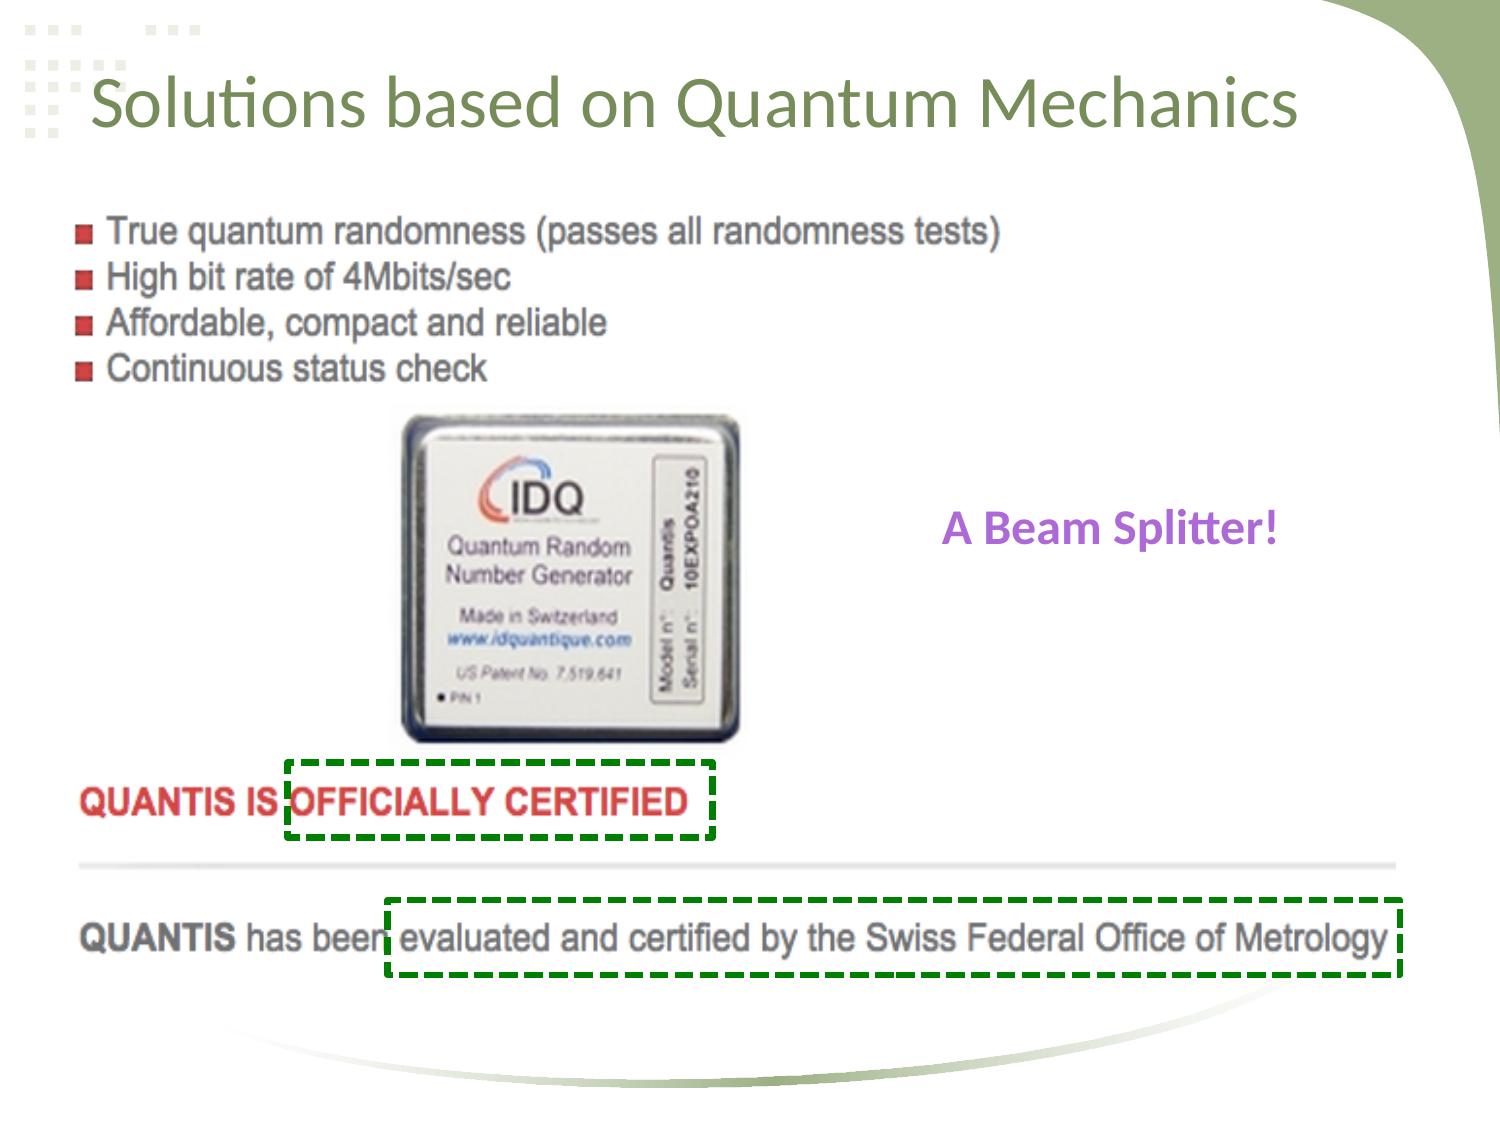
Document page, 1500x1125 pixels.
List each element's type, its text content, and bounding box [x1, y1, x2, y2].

text_box [1393, 966, 1402, 977]
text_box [62, 199, 1396, 967]
title Solutions based on Quantum Mechanics [75, 45, 1425, 150]
